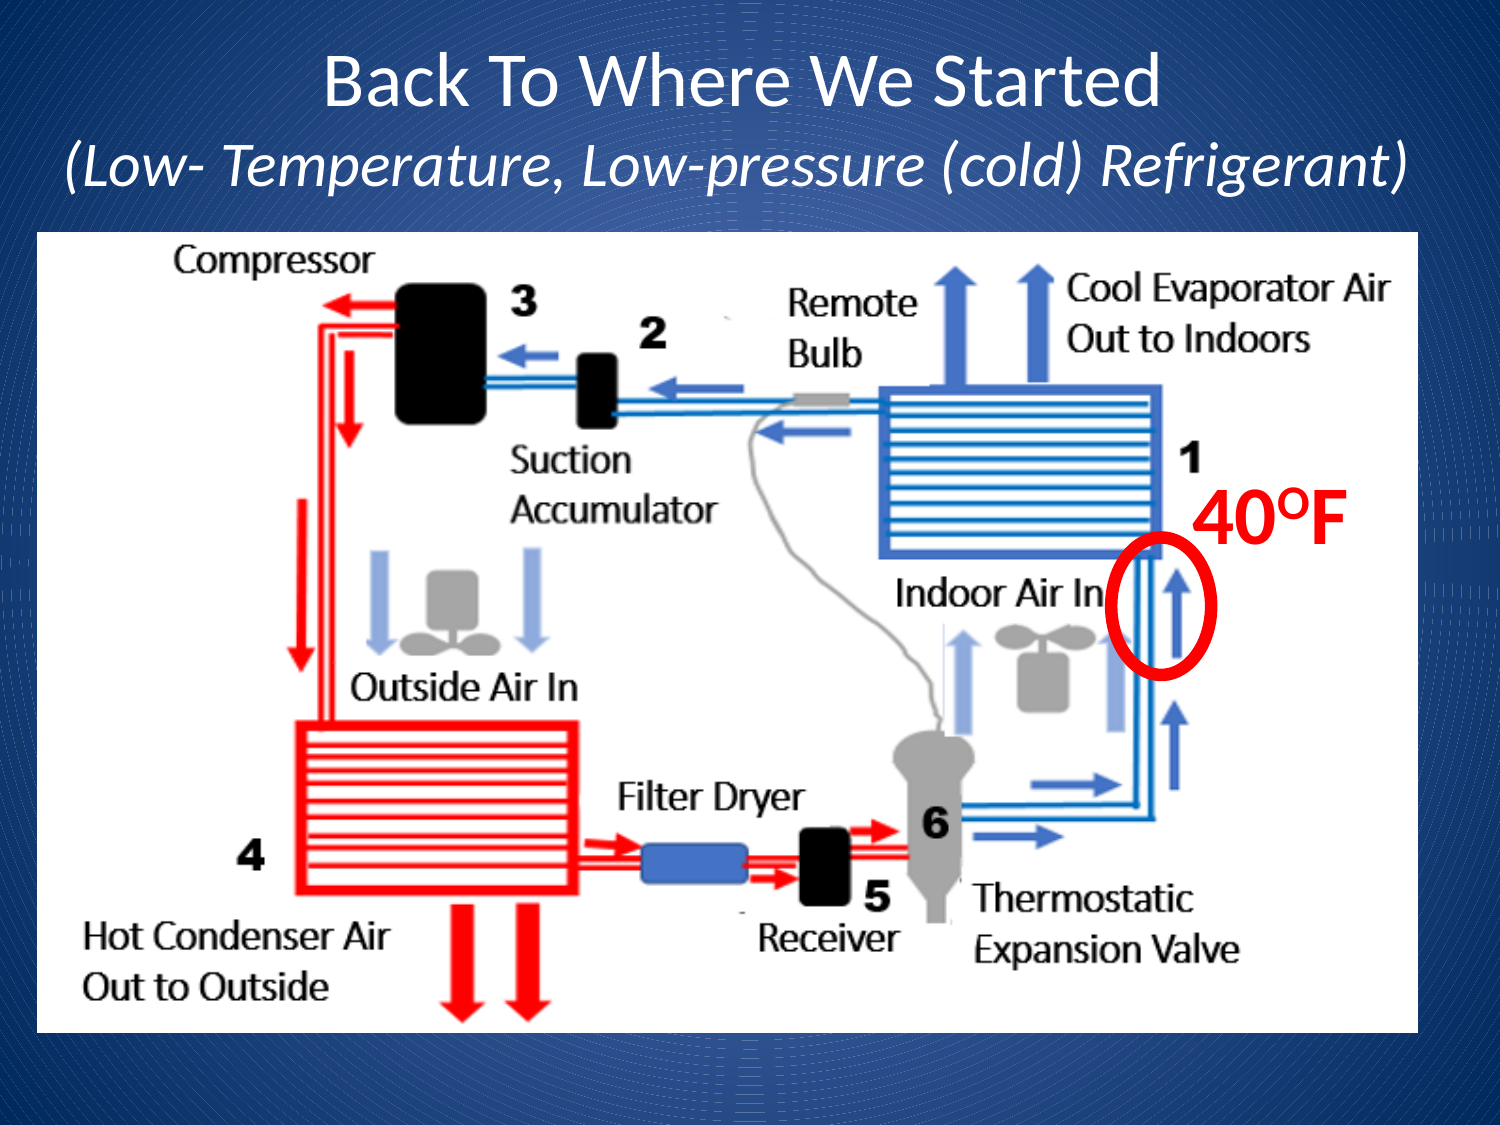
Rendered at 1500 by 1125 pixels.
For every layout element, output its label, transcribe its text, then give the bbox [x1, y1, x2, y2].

picture [37, 232, 1418, 1033]
title Back To Where We Started (Low- Temperature, Low-pressure (cold) Refrigerant) [0, 20, 1488, 208]
